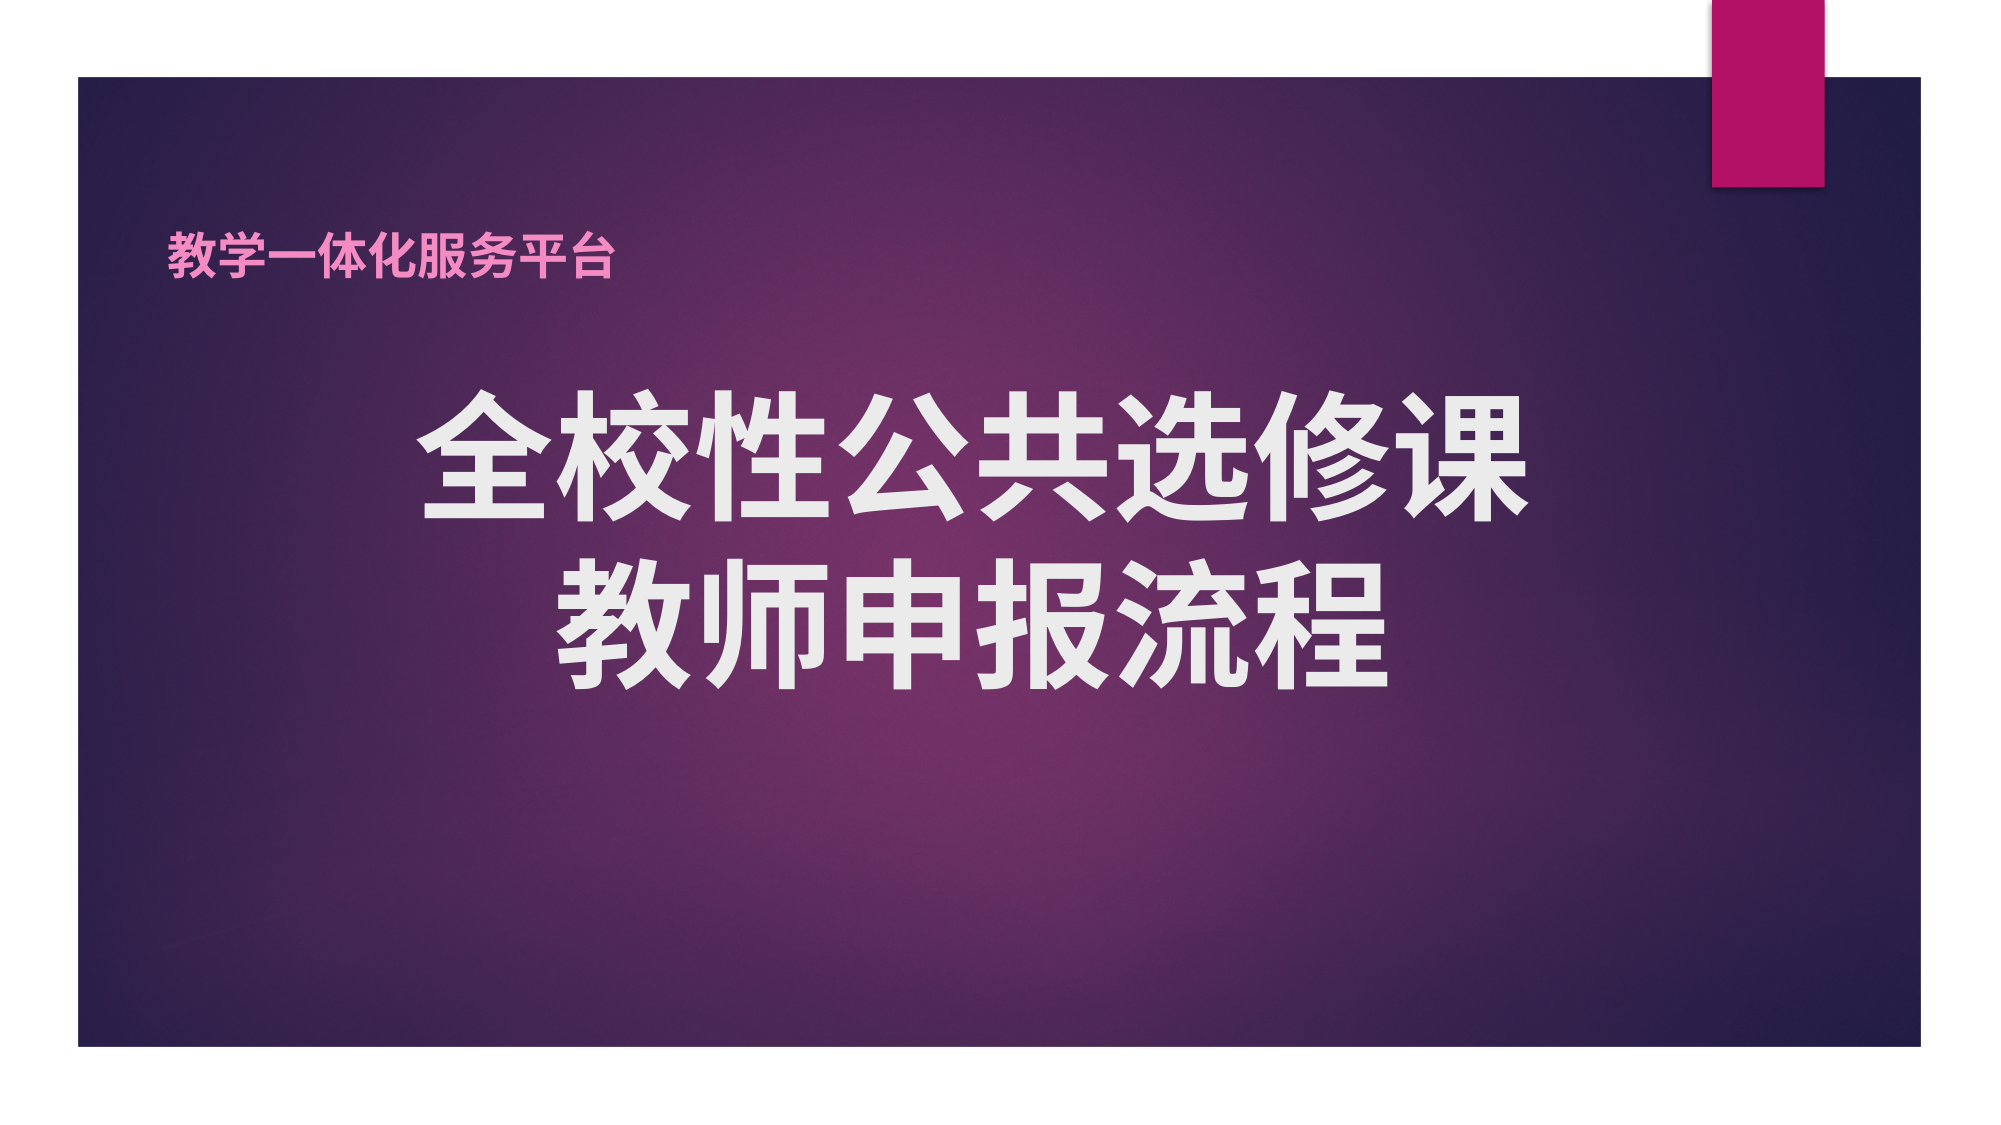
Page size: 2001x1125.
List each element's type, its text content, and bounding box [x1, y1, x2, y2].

title 全校性公共选修课 教师申报流程 [223, 327, 1724, 713]
subtitle 教学一体化服务平台 [153, 216, 709, 328]
